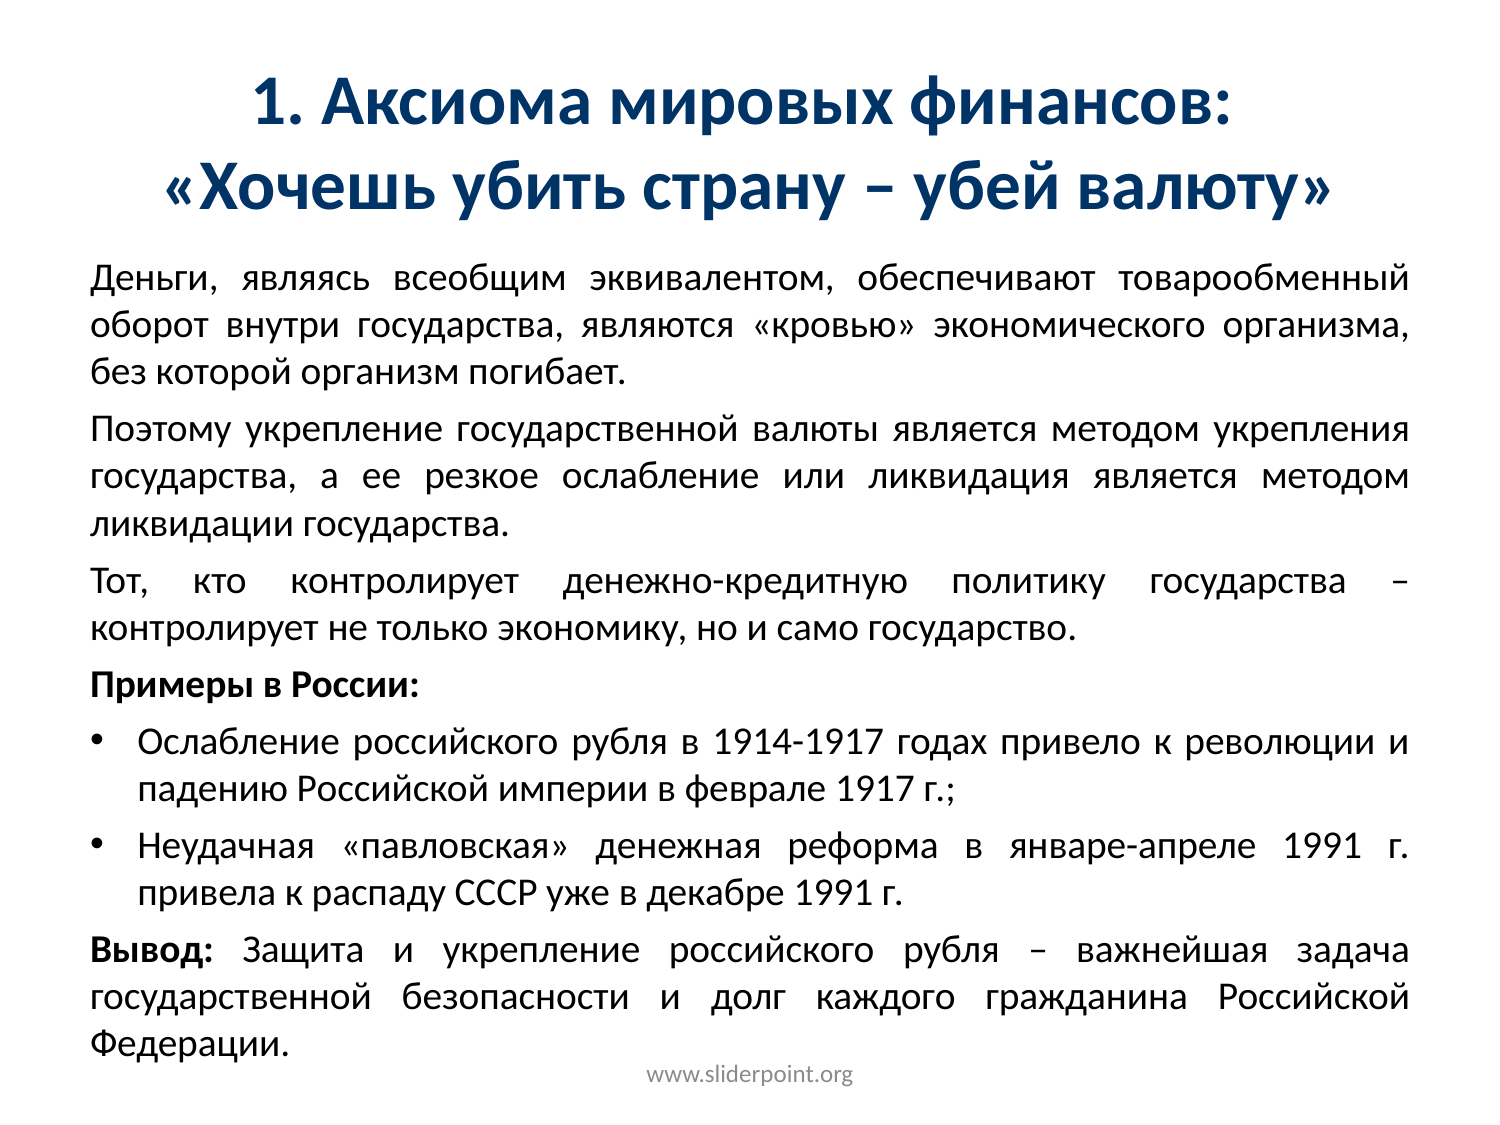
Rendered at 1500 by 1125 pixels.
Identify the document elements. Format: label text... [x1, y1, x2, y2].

title 1. Аксиома мировых финансов: «Хочешь убить страну – убей валюту» [75, 45, 1425, 232]
footer www.sliderpoint.org [512, 1042, 988, 1103]
list Деньги, являясь всеобщим эквивалентом, обеспечивают товарообменный оборот внутри государства, являются «кровью» экономического организма, без которой организм погибает. Поэтому укрепление государственной валюты является методом укрепления государства, а ее резкое ослабление или ликвидация является методом ликвидации государства. Тот, кто контролирует денежно-кредитную политику государства – контролирует не только экономику, но и само государство. Примеры в России: Ослабление российского рубля в 1914-1917 годах привело к революции и падению Российской империи в феврале 1917 г.; Неудачная «павловская» денежная реформа в январе-апреле 1991 г. привела к распаду СССР уже в декабре 1991 г. Вывод: Защита и укрепление российского рубля – важнейшая задача государственной безопасности и долг каждого гражданина Российской Федерации. [75, 243, 1425, 1083]
